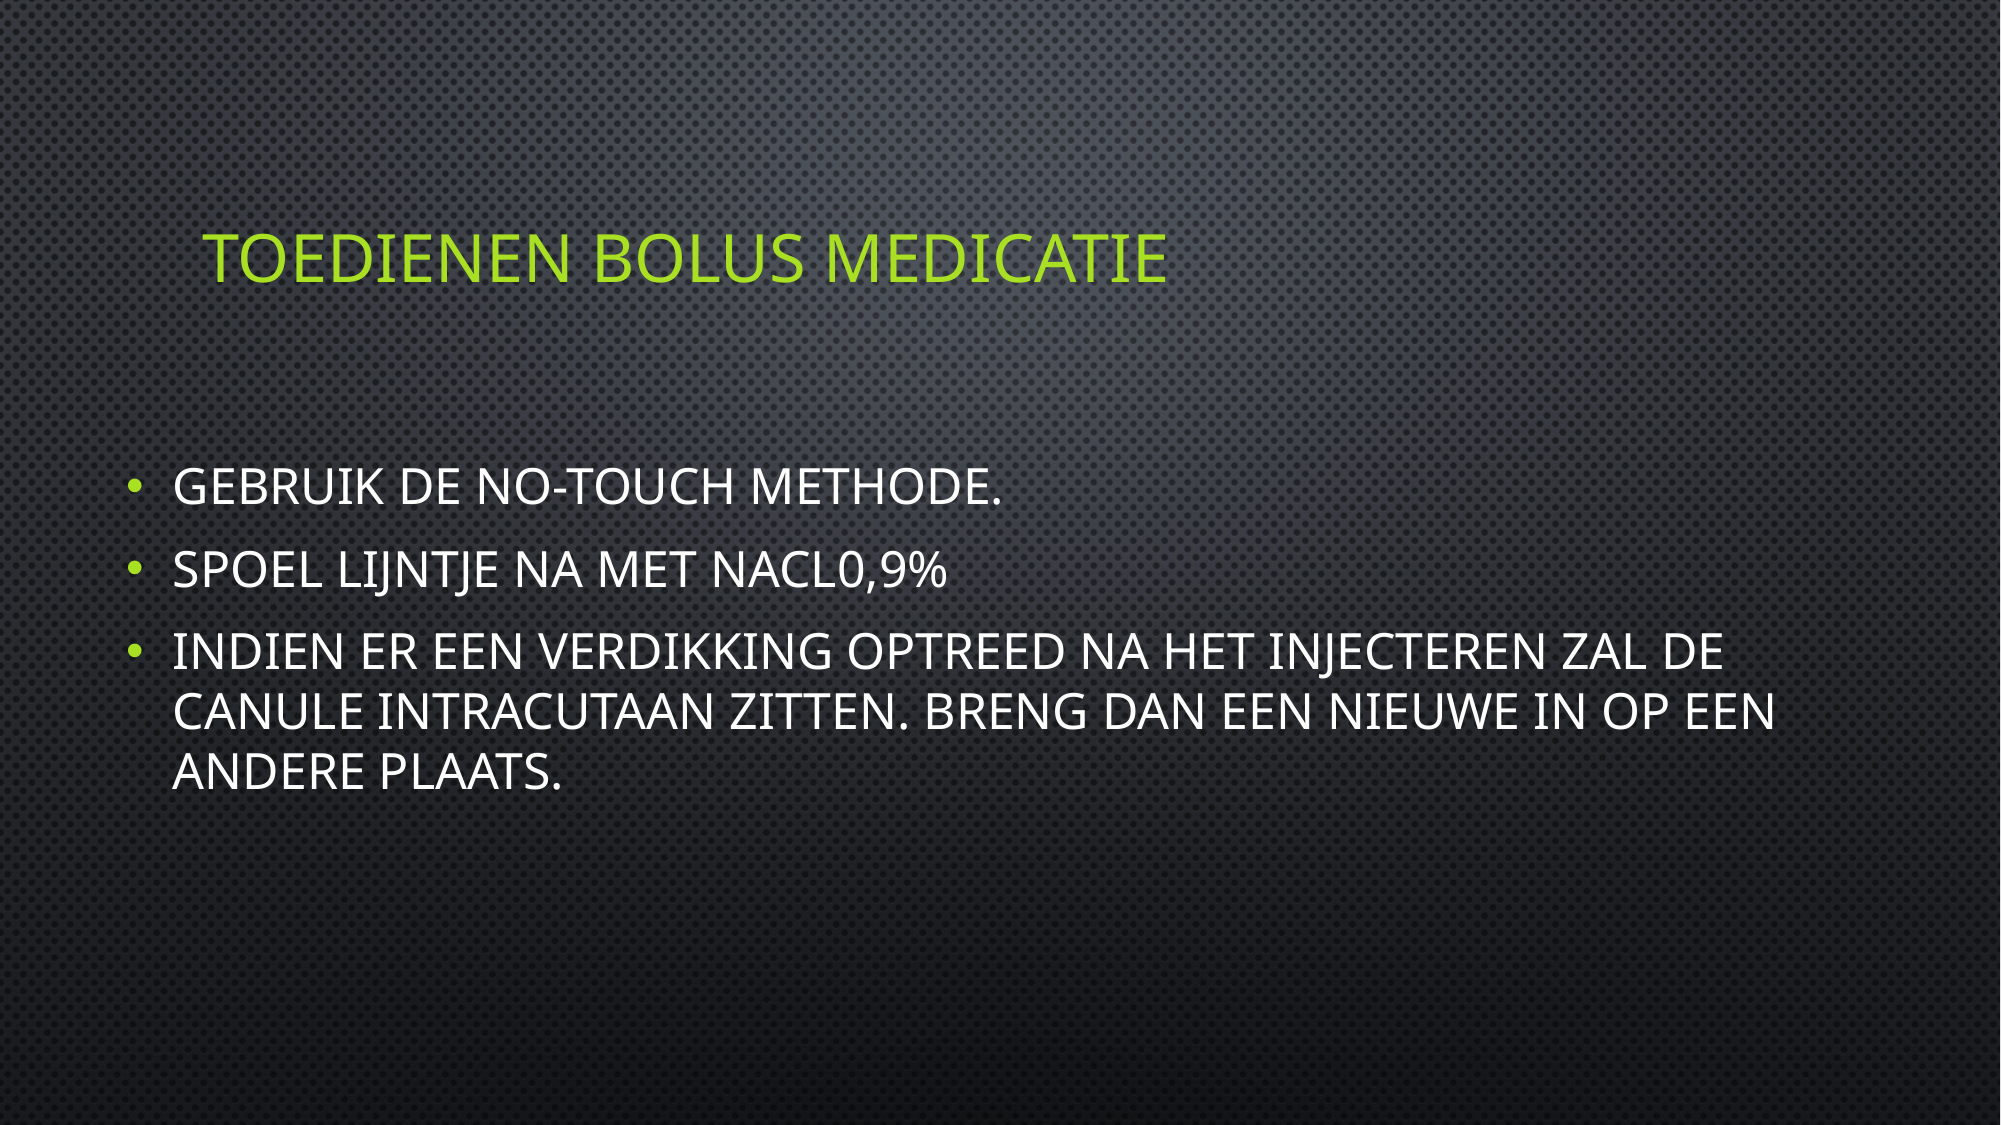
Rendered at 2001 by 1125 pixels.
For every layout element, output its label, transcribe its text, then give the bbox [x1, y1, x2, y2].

list Gebruik de No-touch methode. Spoel lijntje na met nacl0,9% Indien er een verdikking optreed na het injecteren zal de canule intracutaan zitten. Breng dan een nieuwe in op een andere plaats. [111, 344, 1813, 993]
title Toedienen bolus medicatie [187, 99, 1813, 344]
